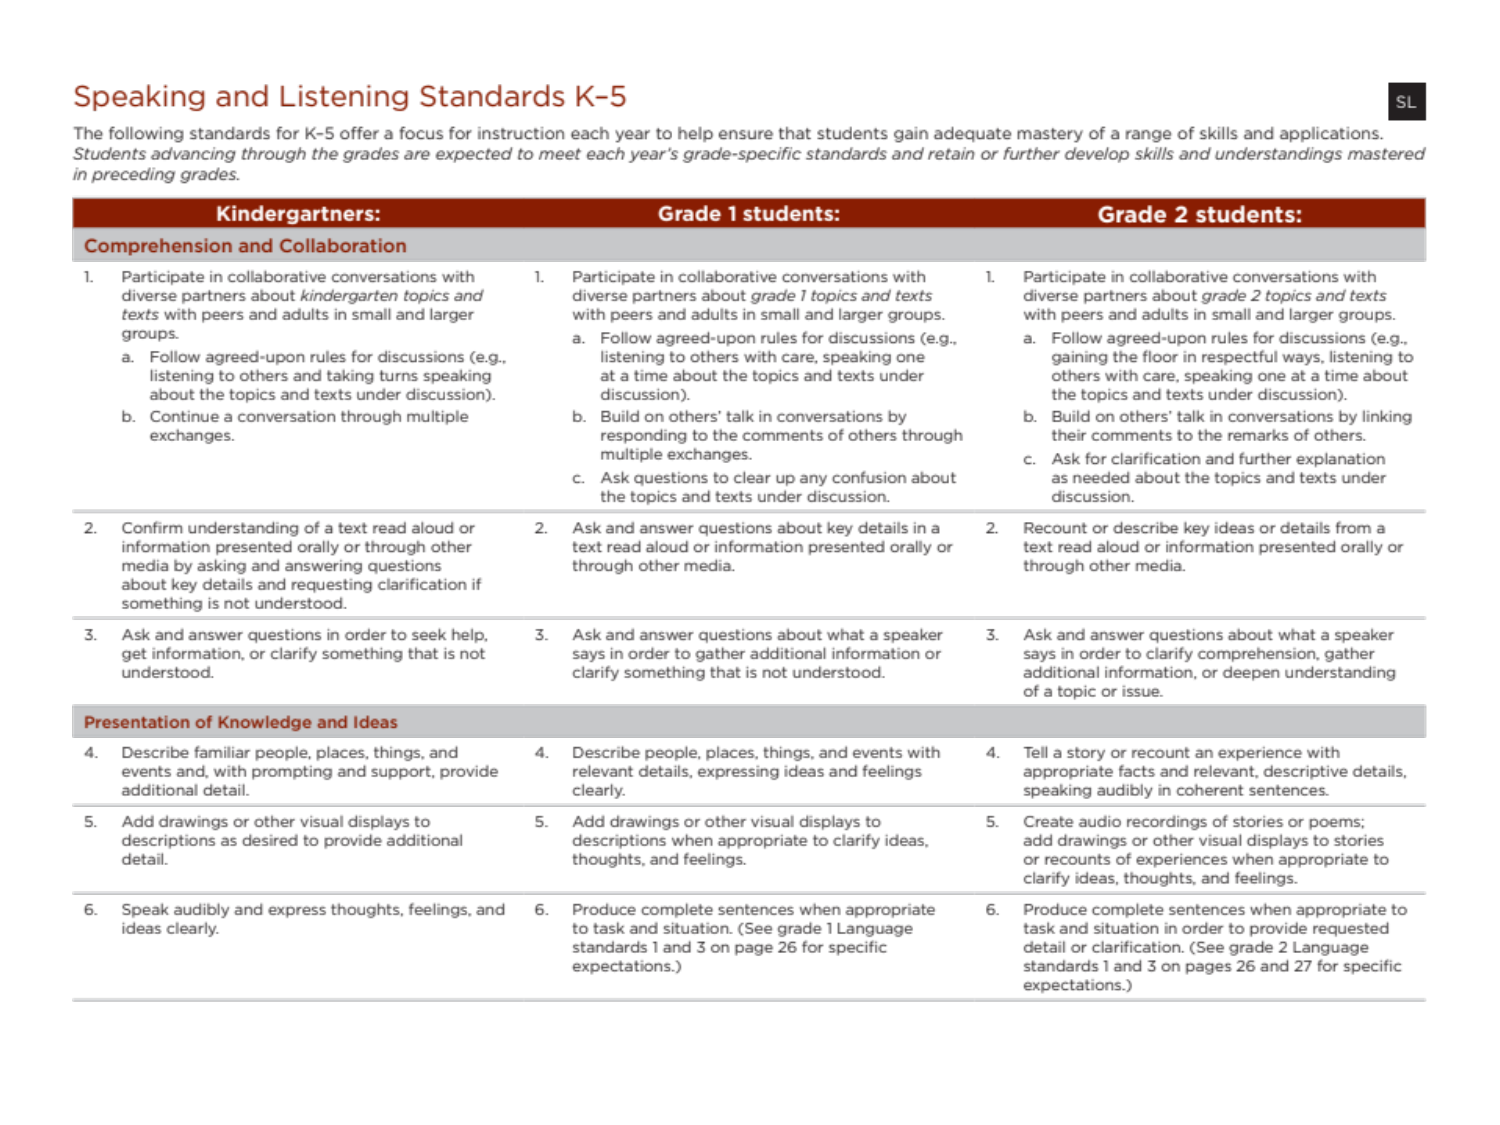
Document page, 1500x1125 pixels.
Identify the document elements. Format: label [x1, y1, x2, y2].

picture [43, 72, 1455, 1019]
